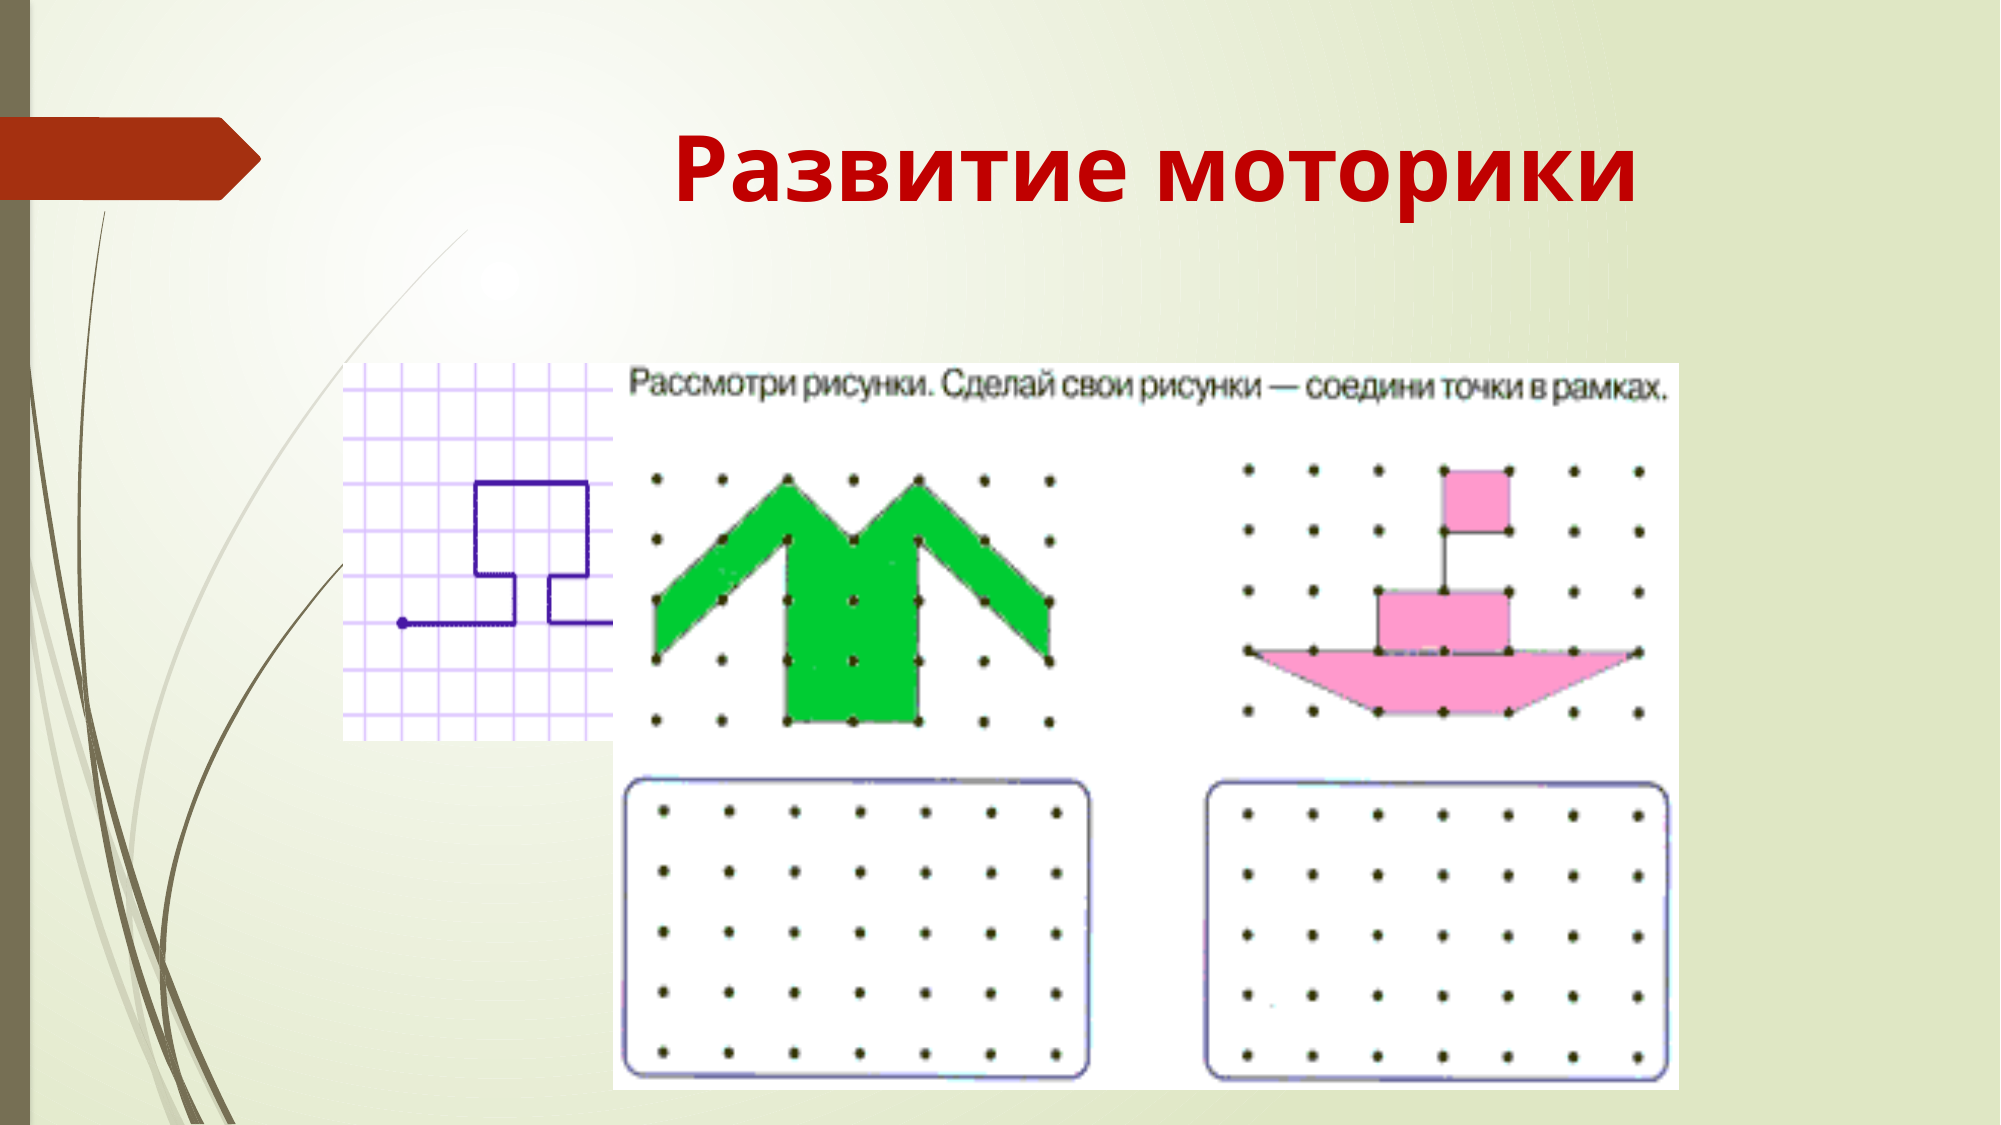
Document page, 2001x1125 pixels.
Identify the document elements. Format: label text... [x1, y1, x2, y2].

picture [343, 362, 1679, 1091]
title Развитие моторики [425, 102, 1888, 313]
list графические диктанты [424, 350, 1888, 970]
